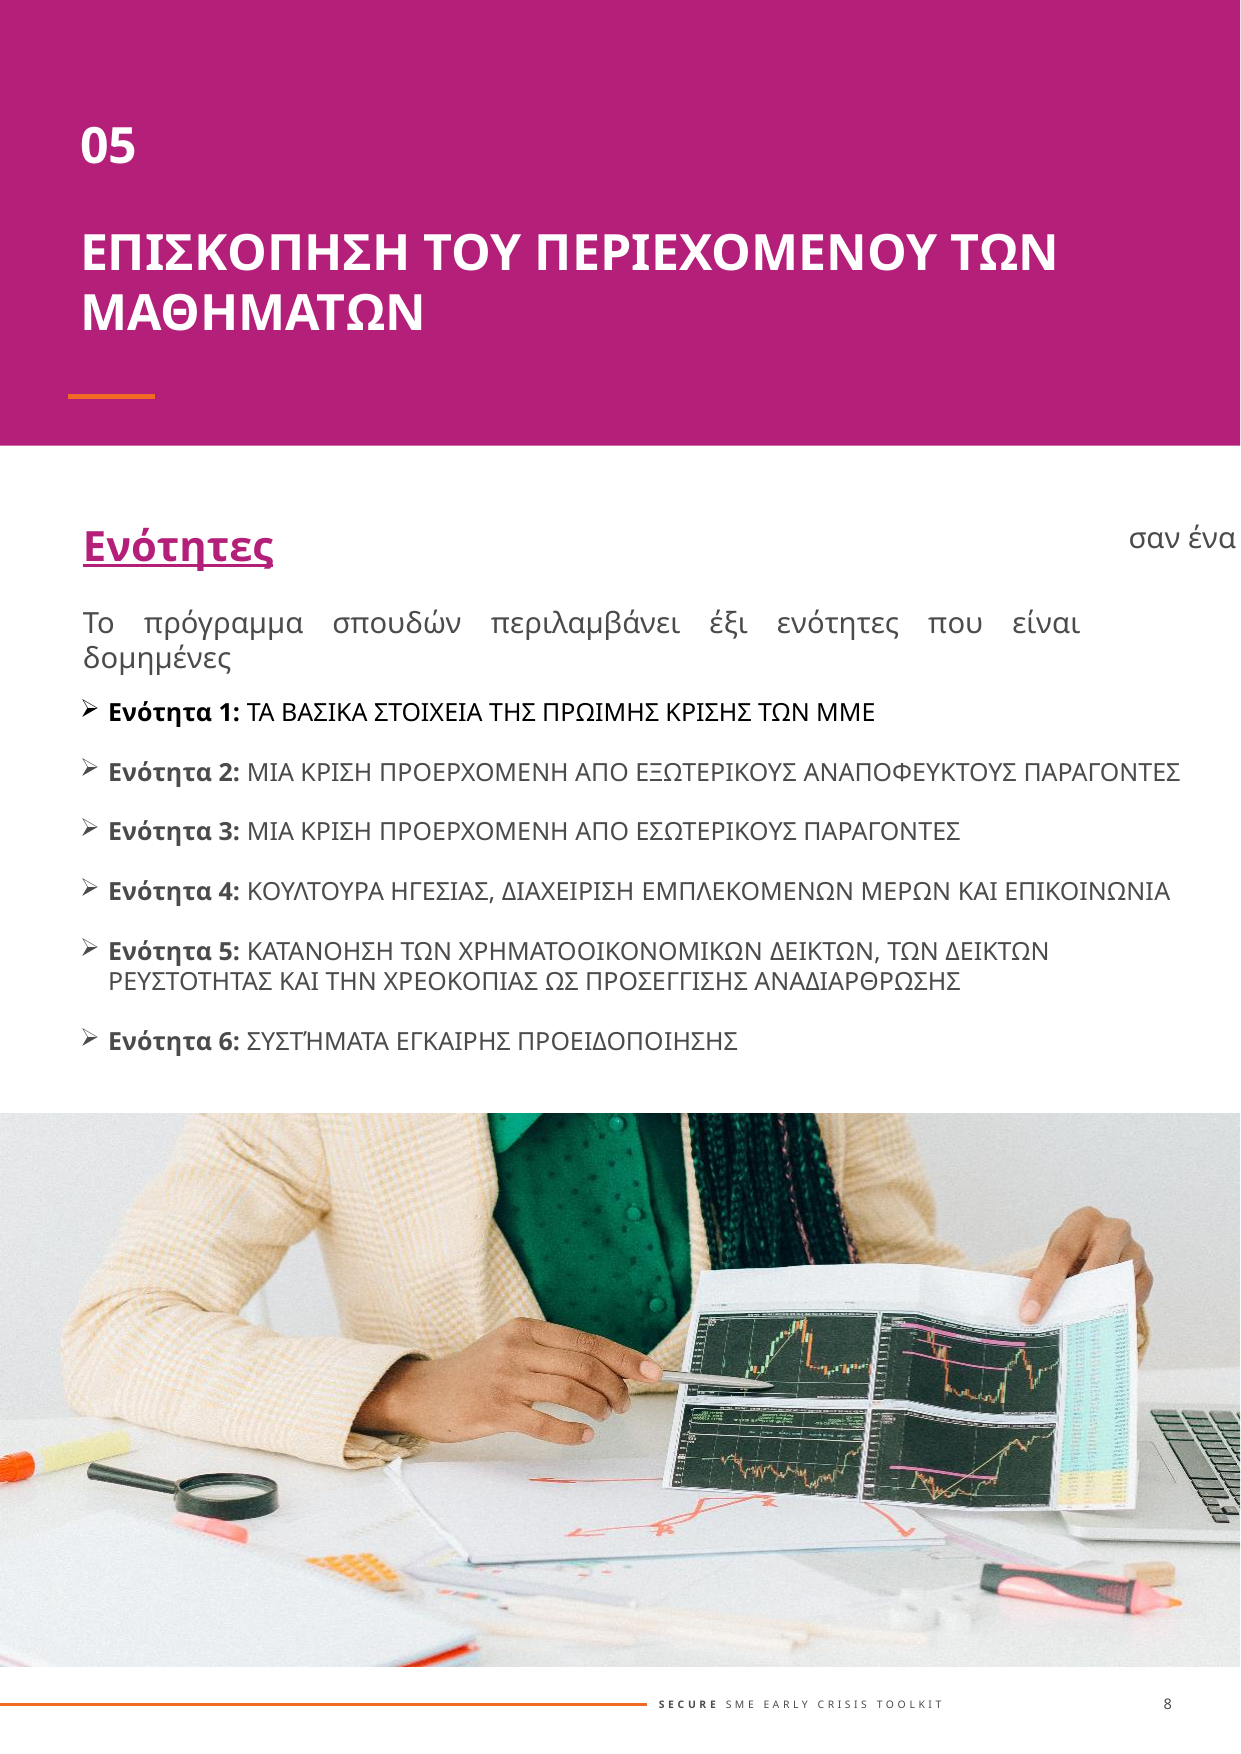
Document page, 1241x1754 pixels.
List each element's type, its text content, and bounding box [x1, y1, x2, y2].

picture [0, 1113, 1241, 1667]
list 05 ΕΠΙΣΚΟΠΗΣΗ ΤΟΥ ΠΕΡΙΕΧΟΜΕΝΟΥ ΤΩΝ ΜΑΘΗΜΑΤΩΝ [64, 105, 1187, 228]
slide_number 8 [1024, 1667, 1187, 1743]
text_box Ενότητα 1: ΤΑ ΒΑΣΙΚΑ ΣΤΟΙΧΕΙΑ ΤΗΣ ΠΡΩΙΜΗΣ ΚΡΙΣΗΣ ΤΩΝ ΜΜΕ Ενότητα 2: ΜΙΑ ΚΡΙΣΗ ΠΡΟΕΡΧΟΜΕΝΗ ΑΠΟ ΕΞΩΤΕΡΙΚΟΥΣ ΑΝΑΠΟΦΕΥΚΤΟΥΣ ΠΑΡΑΓΟΝΤΕΣ Ενότητα 3: ΜΙΑ ΚΡΙΣΗ ΠΡΟΕΡΧΟΜΕΝΗ ΑΠΟ ΕΣΩΤΕΡΙΚΟΥΣ ΠΑΡΑΓΟΝΤΕΣ Ενότητα 4: ΚΟΥΛΤΟΥΡΑ ΗΓΕΣΙΑΣ, ΔΙΑΧΕΙΡΙΣΗ ΕΜΠΛΕΚΟΜΕΝΩΝ ΜΕΡΩΝ ΚΑΙ ΕΠΙΚΟΙΝΩΝΙΑ Ενότητα 5: ΚΑΤΑΝΟΗΣΗ ΤΩΝ ΧΡΗΜΑΤΟΟΙΚΟΝΟΜΙΚΩΝ ΔΕΙΚΤΩΝ, ΤΩΝ ΔΕΙΚΤΩΝ ΡΕΥΣΤΟΤΗΤΑΣ ΚΑΙ ΤΗΝ ΧΡΕΟΚΟΠΙΑΣ ΩΣ ΠΡΟΣΕΓΓΙΣΗΣ ΑΝΑΔΙΑΡΘΡΩΣΗΣ Ενότητα 6: ΣΥΣΤΉΜΑΤΑ ΕΓΚΑΙΡΗΣ ΠΡΟΕΙΔΟΠΟΙΗΣΗΣ [64, 688, 1241, 1113]
list Ενότητες Το πρόγραμμα σπουδών περιλαμβάνει έξι ενότητες που είναι δομημένες σαν ένα ταξίδι [67, 511, 1241, 688]
